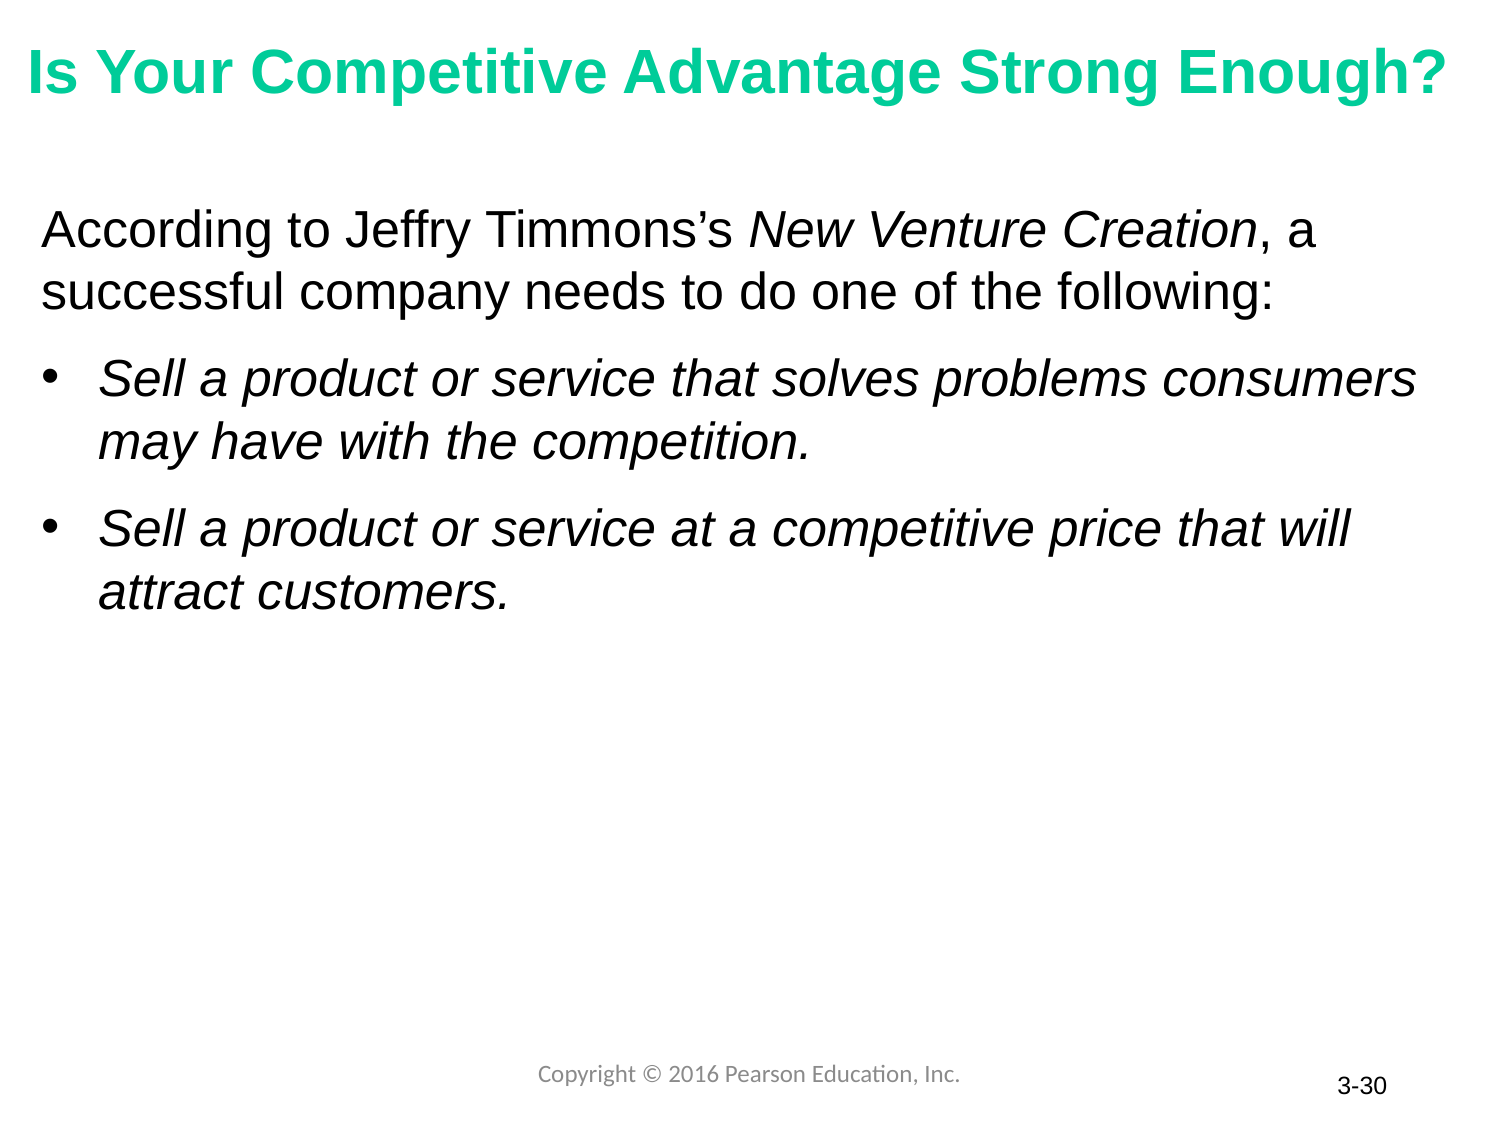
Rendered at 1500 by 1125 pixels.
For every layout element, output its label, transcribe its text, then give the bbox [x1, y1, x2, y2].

list According to Jeffry Timmons’s New Venture Creation, a successful company needs to do one of the following: Sell a product or service that solves problems consumers may have with the competition. Sell a product or service at a competitive price that will attract customers. [26, 187, 1500, 930]
title Is Your Competitive Advantage Strong Enough? [12, 0, 1475, 163]
footer Copyright © 2016 Pearson Education, Inc. [512, 1042, 988, 1103]
